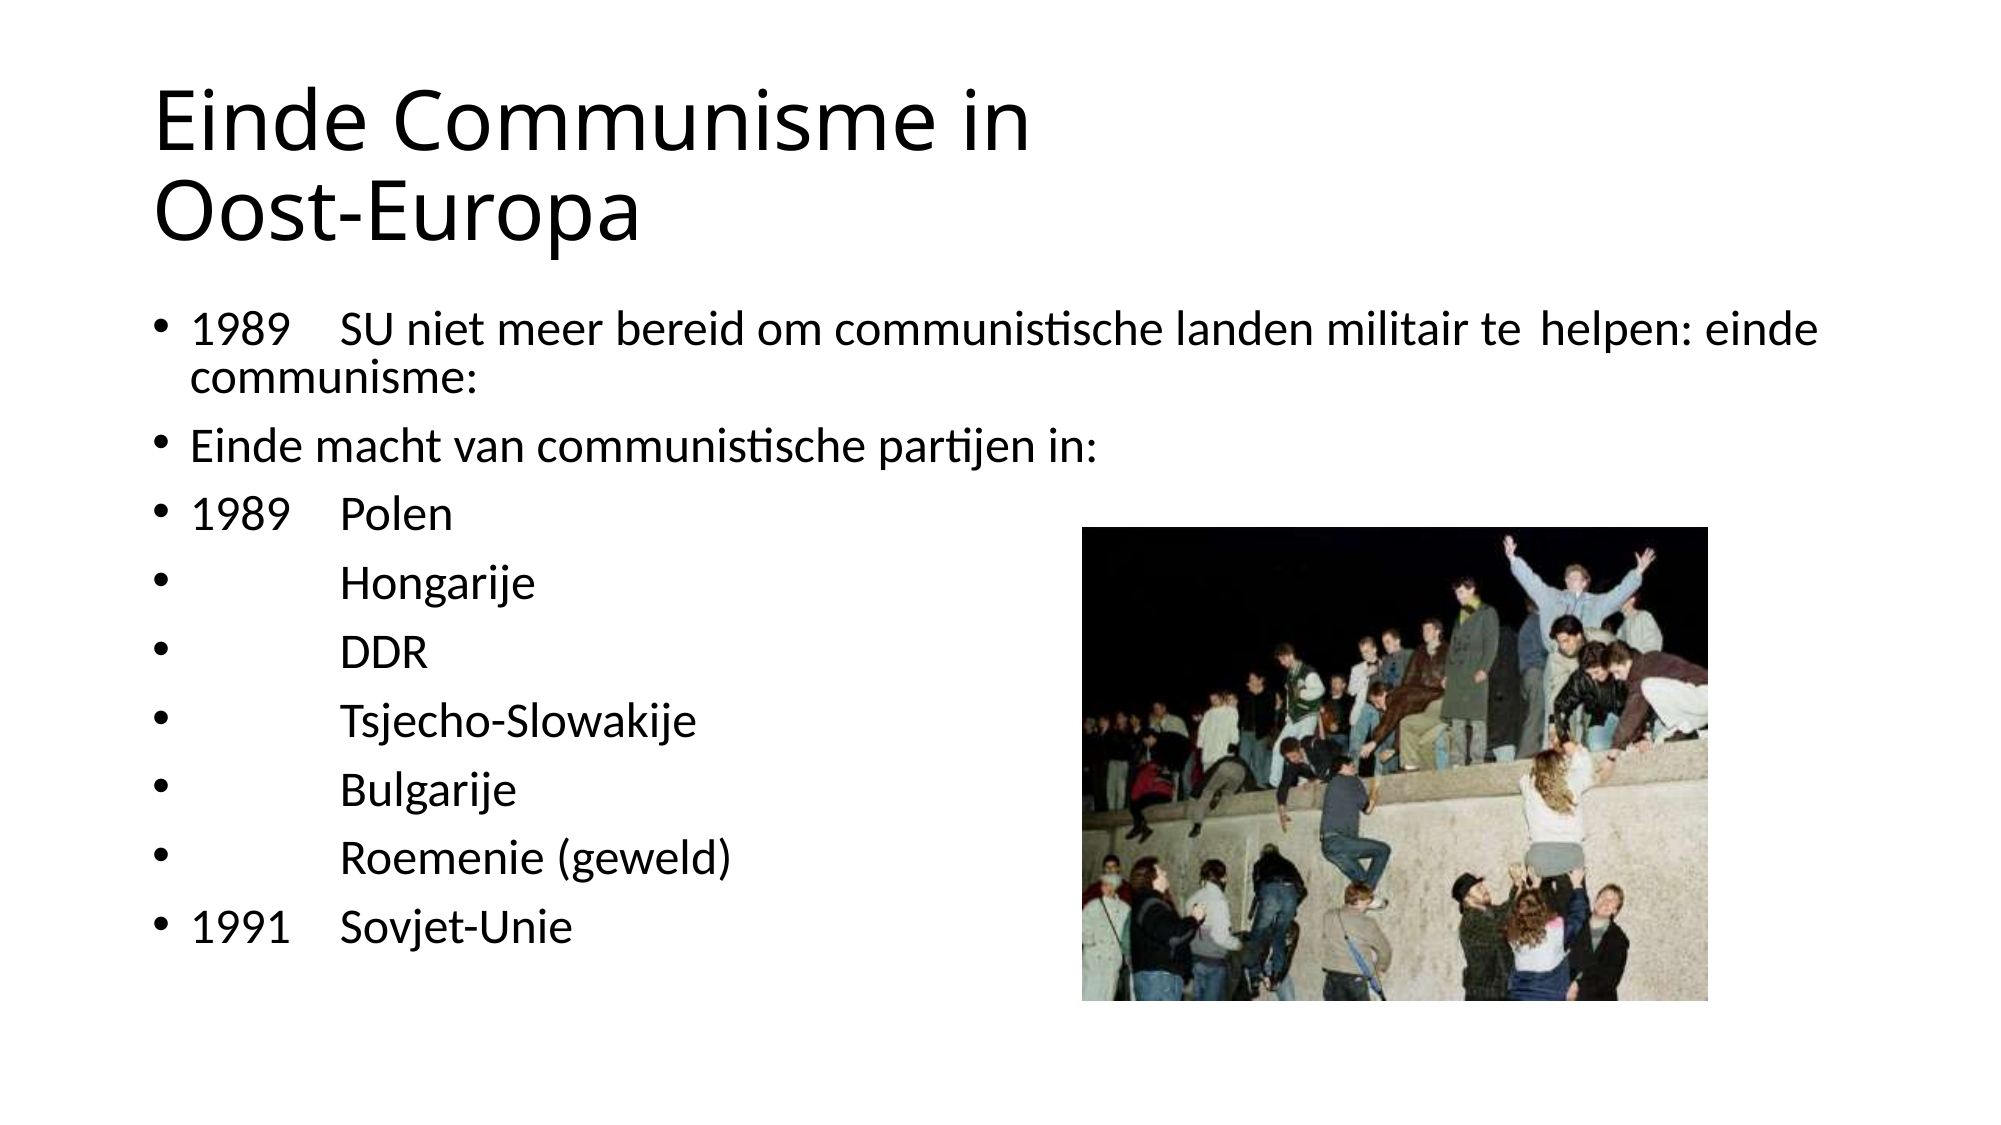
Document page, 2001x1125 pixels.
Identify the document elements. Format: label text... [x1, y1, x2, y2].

title Einde Communisme in Oost-Europa [137, 59, 1863, 278]
picture [1082, 527, 1708, 1001]
list 1989 SU niet meer bereid om communistische landen militair te helpen: einde communisme: Einde macht van communistische partijen in: 1989 Polen Hongarije DDR Tsjecho-Slowakije Bulgarije Roemenie (geweld) 1991 Sovjet-Unie [137, 299, 1863, 1014]
